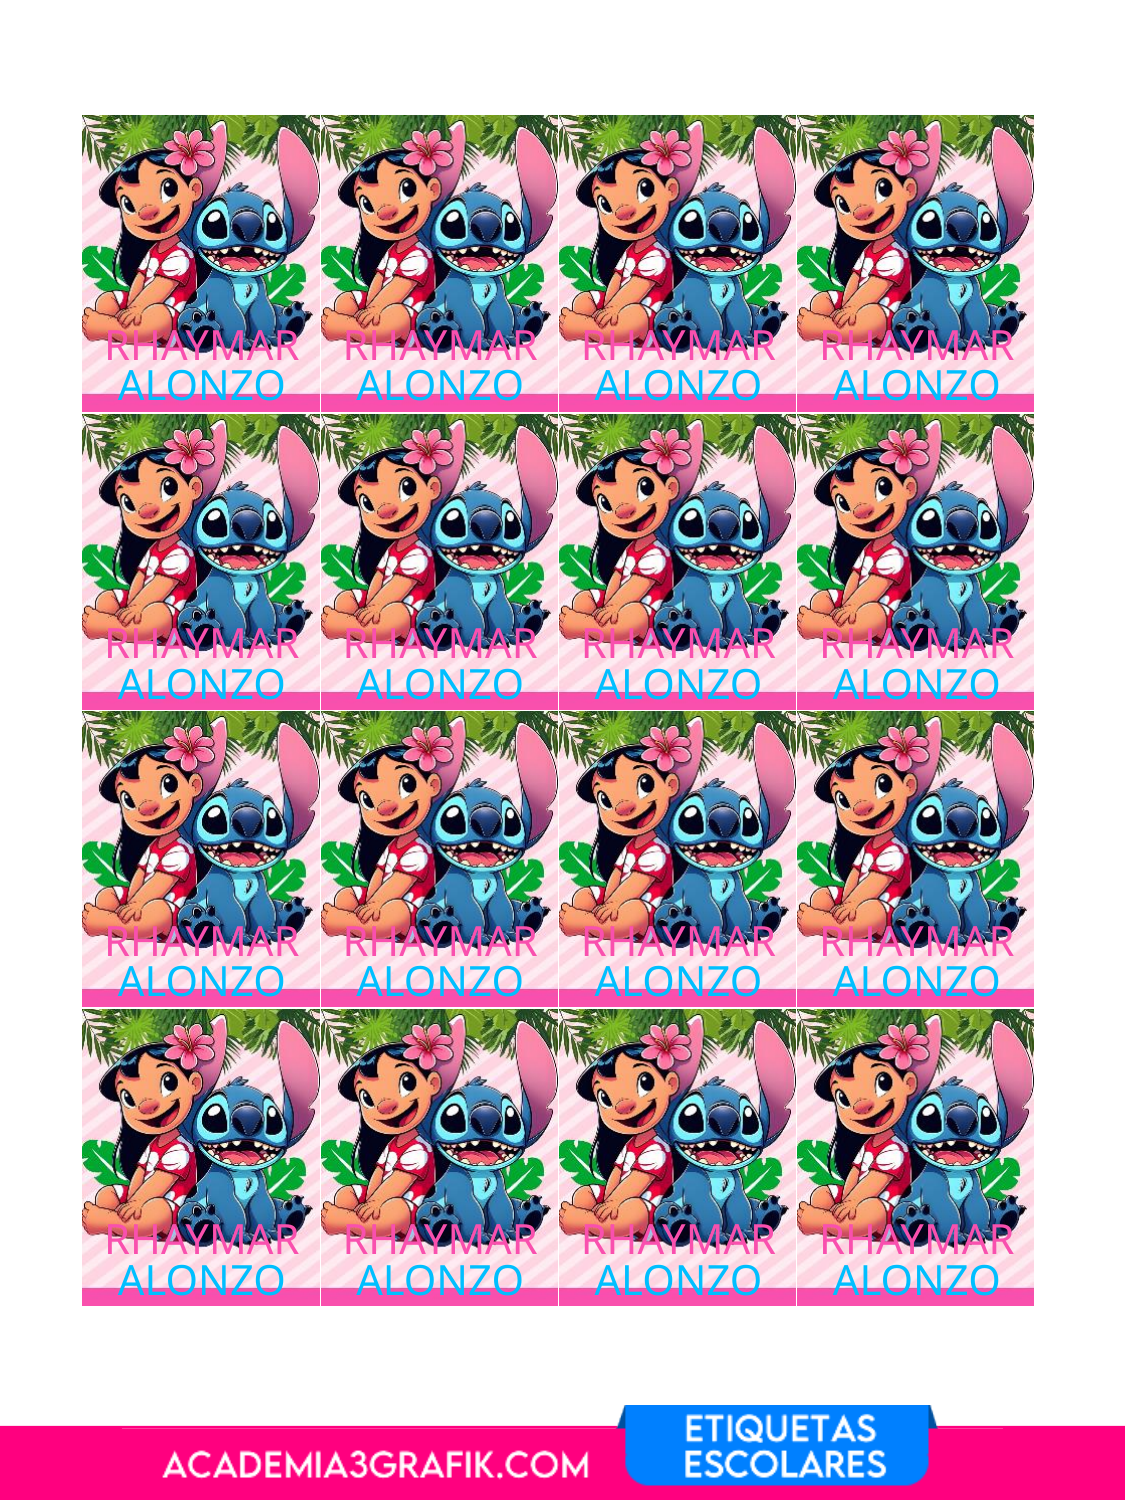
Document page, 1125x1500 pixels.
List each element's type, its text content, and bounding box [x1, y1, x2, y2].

text_box ALONZO [818, 1306, 1016, 1311]
picture [559, 711, 796, 1007]
picture [321, 414, 558, 710]
picture [559, 1009, 796, 1306]
picture [797, 115, 1034, 412]
picture [82, 414, 320, 710]
picture [321, 1009, 558, 1306]
picture [82, 711, 320, 1007]
text_box ALONZO [579, 1306, 778, 1311]
picture [559, 115, 796, 412]
picture [797, 711, 1034, 1007]
text_box ALONZO [103, 1306, 301, 1311]
text_box ALONZO [341, 1306, 540, 1311]
picture [122, 1405, 1003, 1500]
picture [321, 711, 558, 1007]
picture [559, 414, 796, 710]
picture [797, 414, 1034, 710]
picture [82, 115, 320, 412]
picture [797, 1009, 1034, 1306]
picture [82, 1009, 320, 1306]
picture [321, 115, 558, 412]
